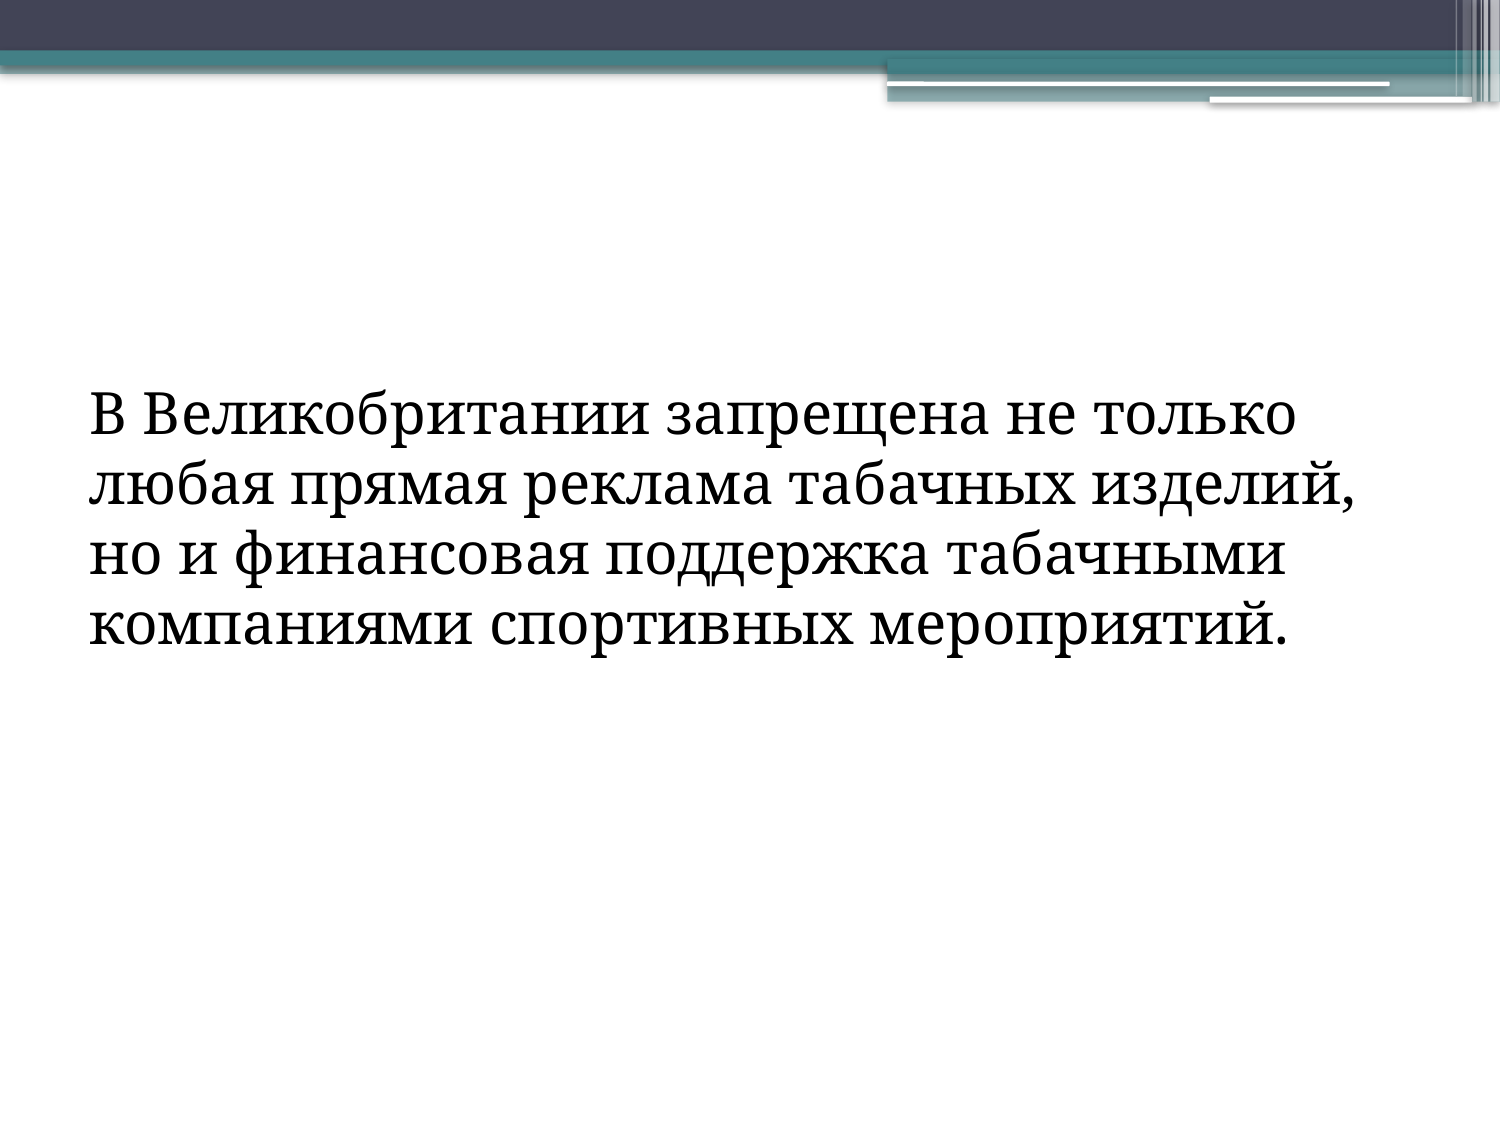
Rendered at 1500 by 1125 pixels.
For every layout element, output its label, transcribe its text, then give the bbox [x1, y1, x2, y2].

list В Великобритании запрещена не только любая прямая реклама табачных изделий, но и финансовая поддержка табачными компаниями спортивных мероприятий. [75, 368, 1425, 1079]
